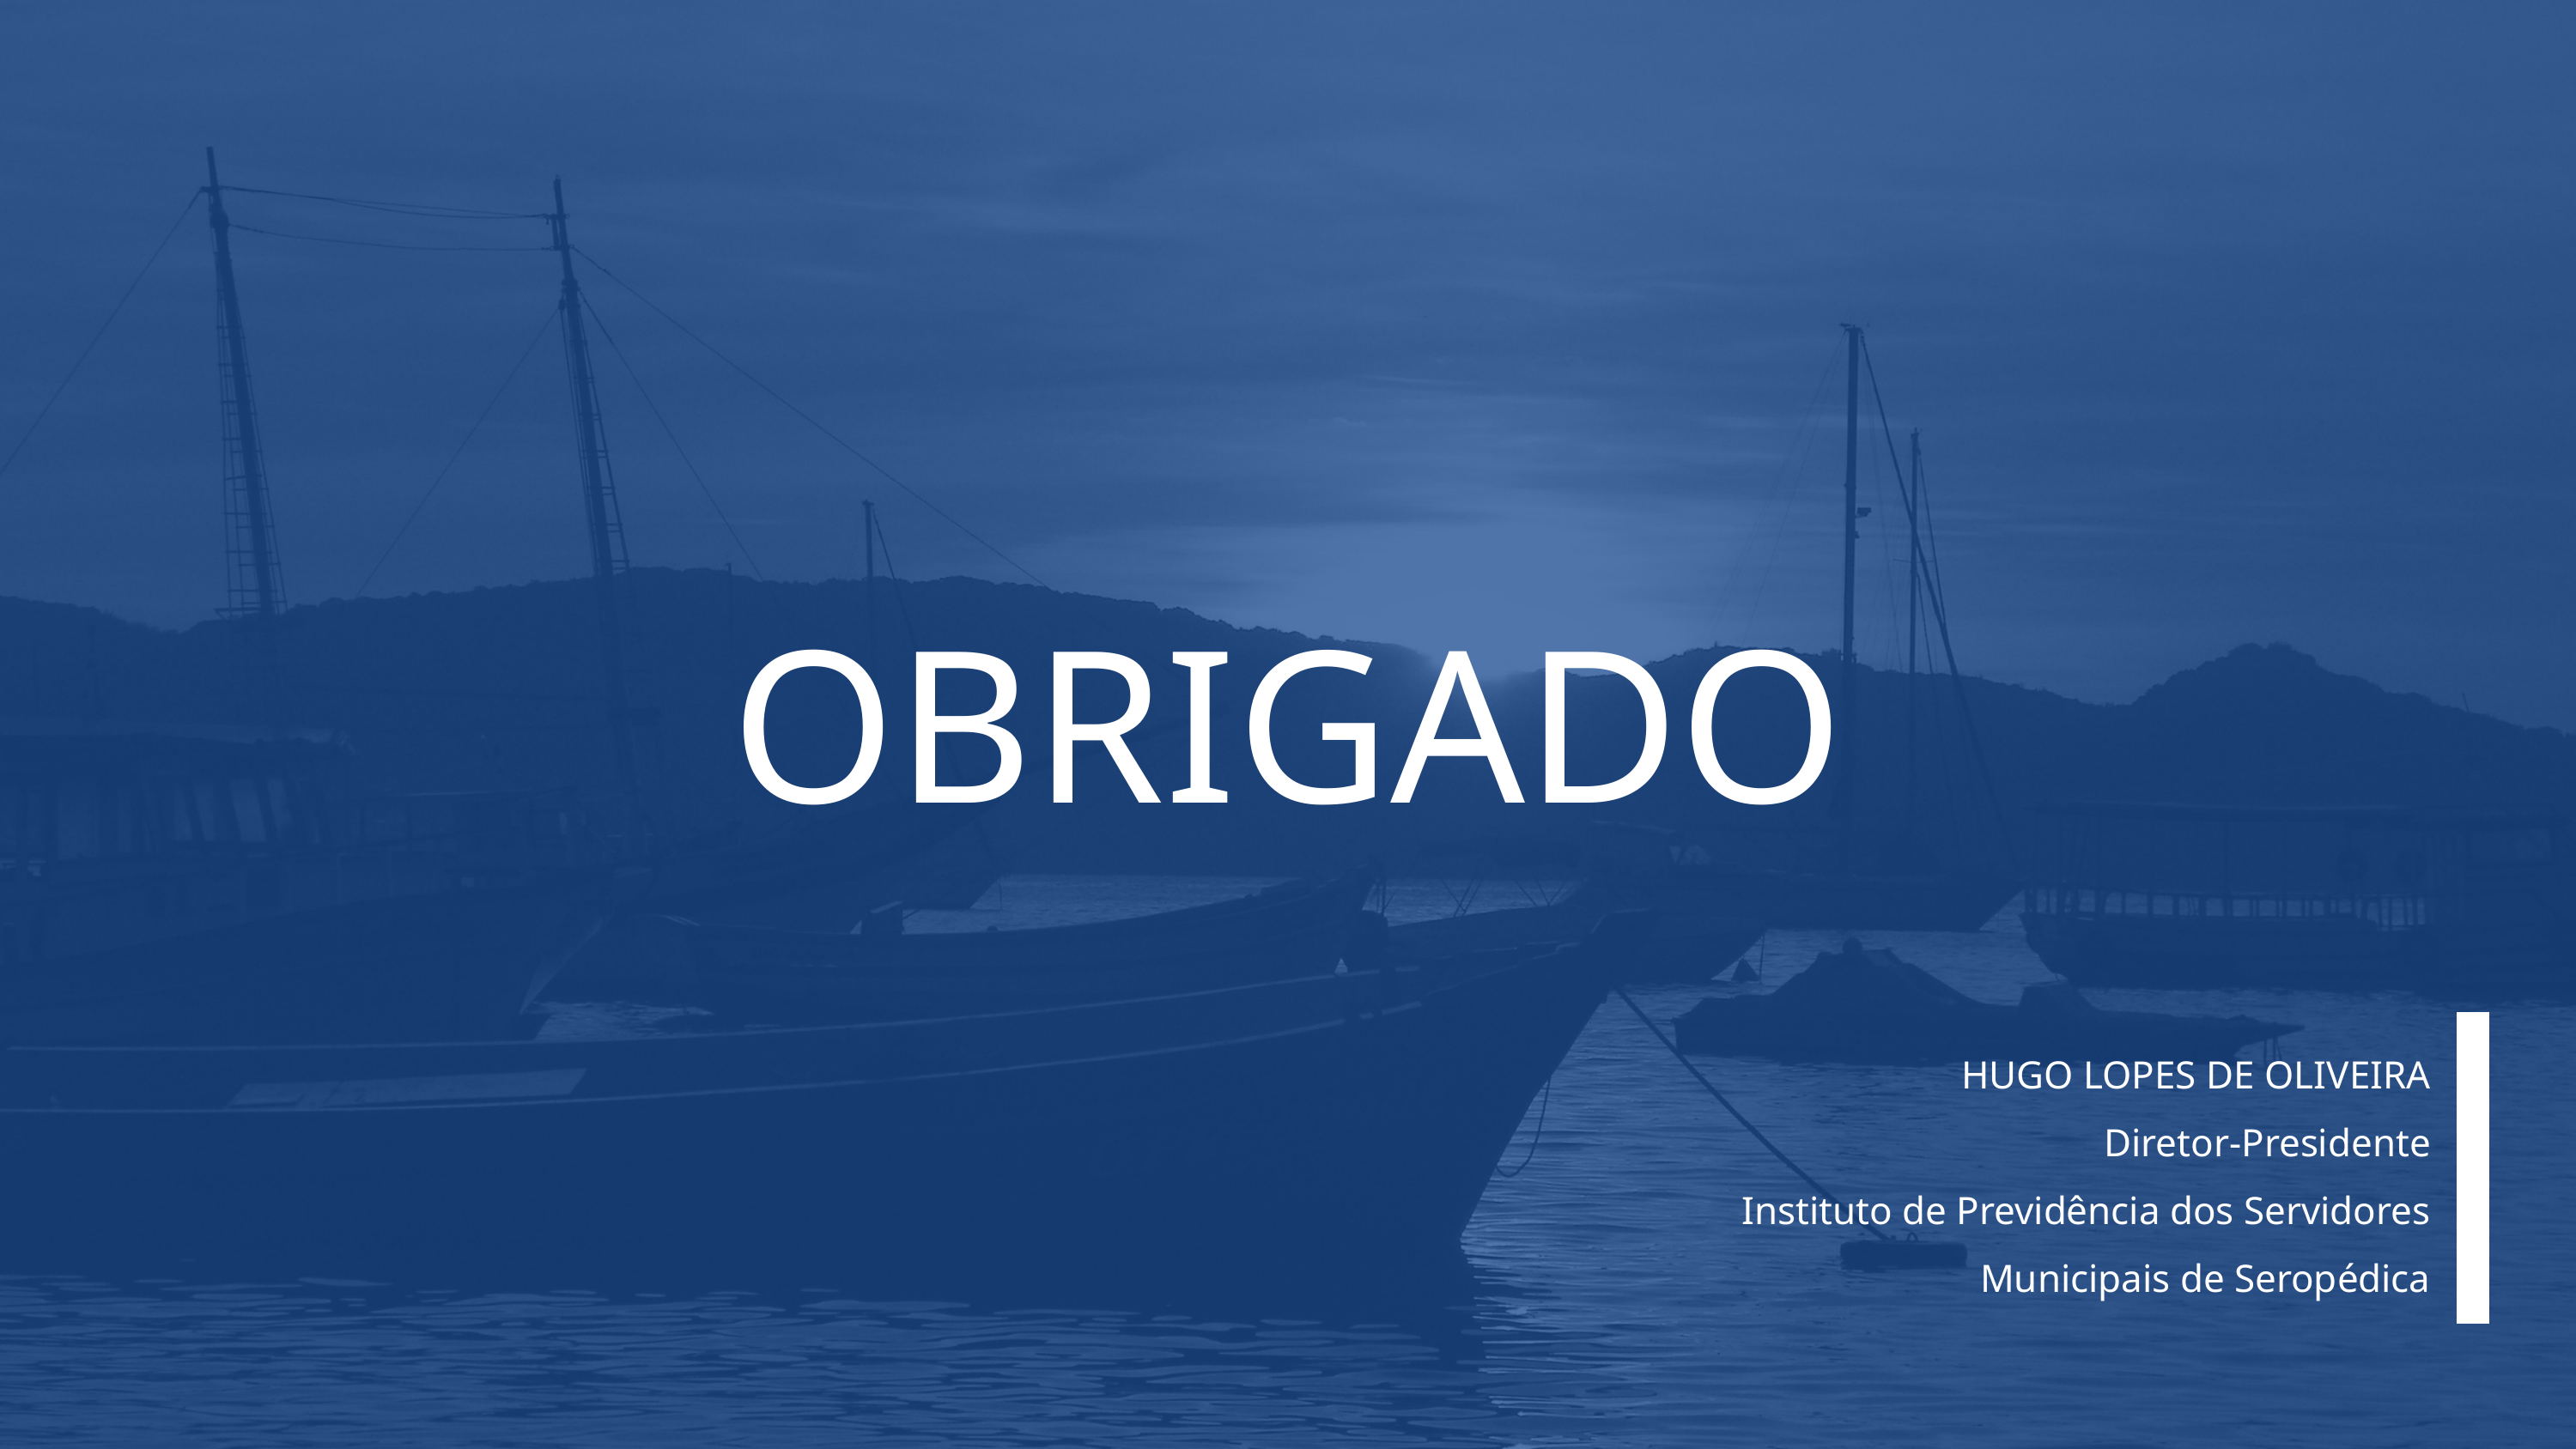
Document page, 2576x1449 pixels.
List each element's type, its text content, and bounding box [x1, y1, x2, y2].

text_box HUGO LOPES DE OLIVEIRA Diretor-Presidente Instituto de Previdência dos Servidores Municipais de Seropédica [1639, 1028, 2432, 1300]
text_box [0, 0, 2576, 1449]
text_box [2456, 1011, 2490, 1325]
text_box OBRIGADO [200, 612, 2376, 846]
